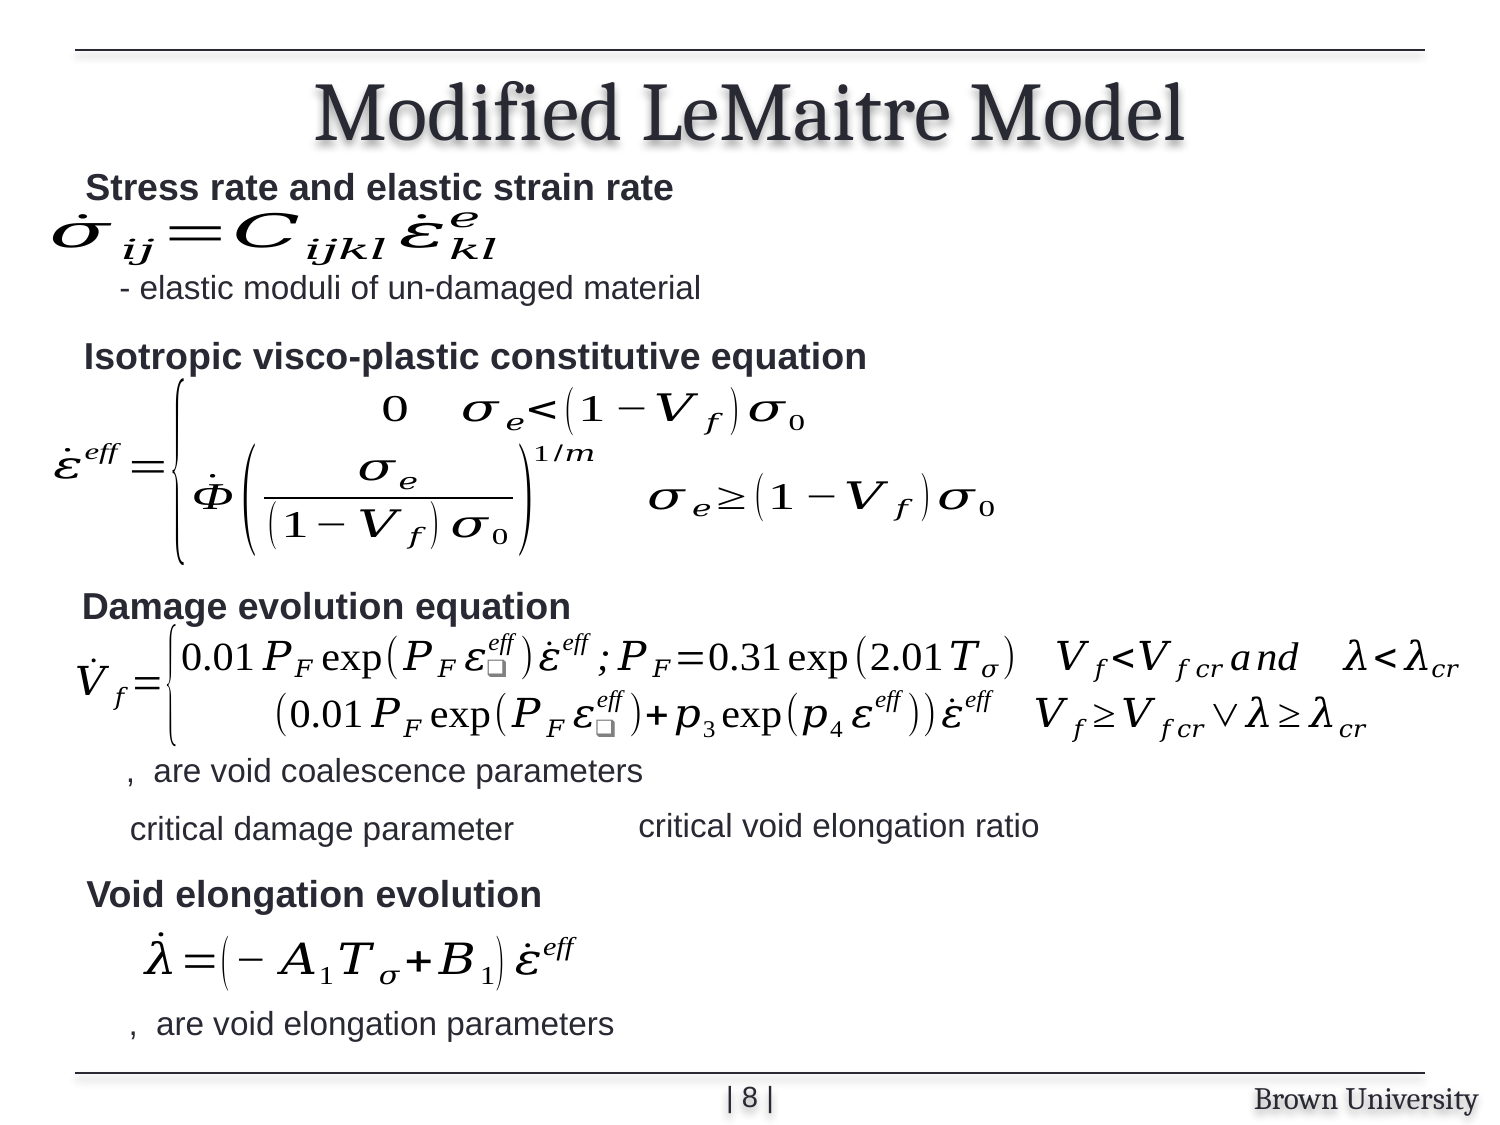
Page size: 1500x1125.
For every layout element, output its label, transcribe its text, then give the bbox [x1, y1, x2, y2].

text_box Damage evolution equation [67, 574, 643, 635]
slide_number | 7 | [662, 1071, 838, 1125]
text_box Stress rate and elastic strain rate [70, 155, 700, 216]
list Modified LeMaitre Model [0, 50, 1500, 125]
text_box Void elongation evolution [71, 862, 647, 923]
text_box Isotropic visco-plastic constitutive equation [69, 324, 1025, 385]
